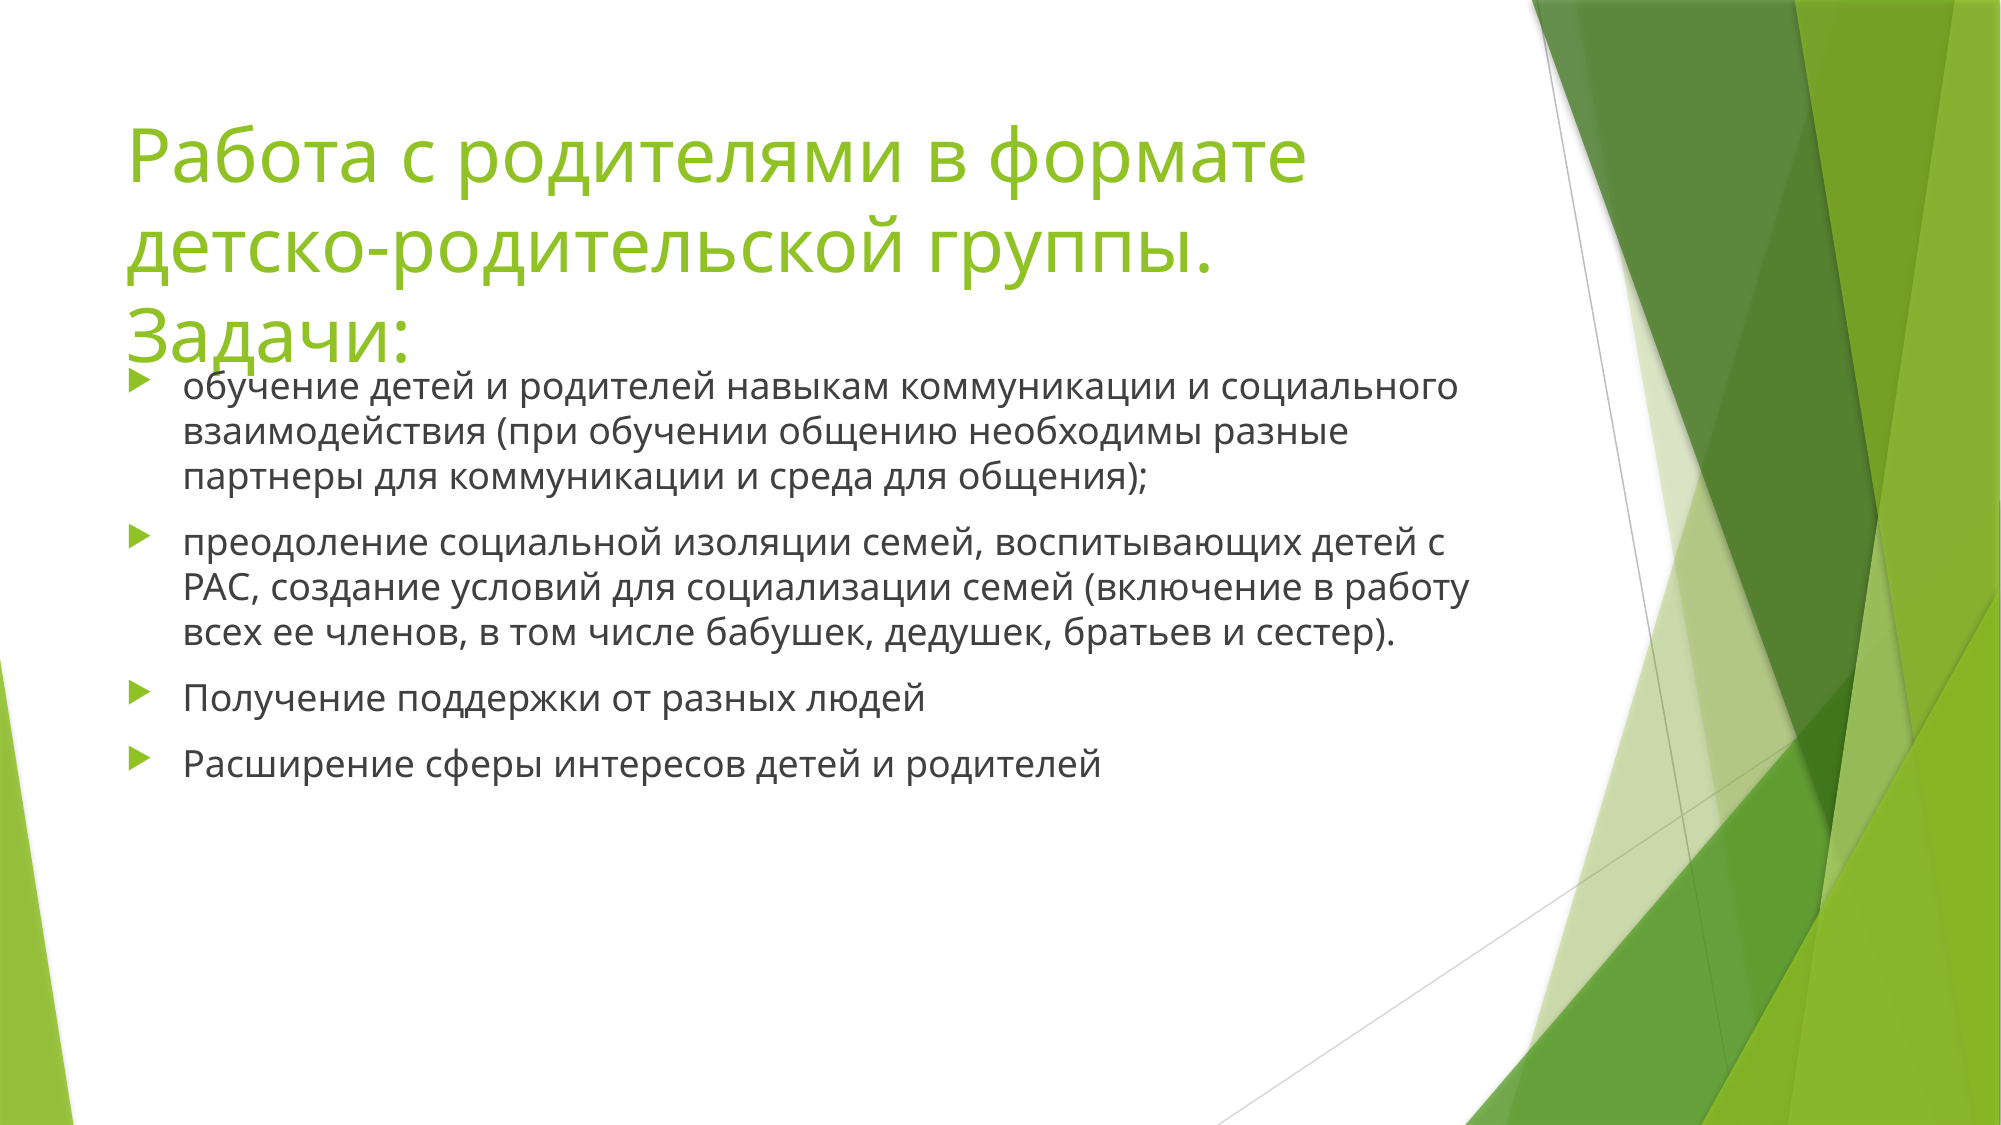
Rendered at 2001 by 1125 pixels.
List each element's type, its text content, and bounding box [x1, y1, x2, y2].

title Работа с родителями в формате детско-родительской группы. Задачи: [111, 99, 1522, 317]
list обучение детей и родителей навыкам коммуникации и социального взаимодействия (при обучении общению необходимы разные партнеры для коммуникации и среда для общения); преодоление социальной изоляции семей, воспитывающих детей с РАС, создание условий для социализации семей (включение в работу всех ее членов, в том числе бабушек, дедушек, братьев и сестер). Получение поддержки от разных людей Расширение сферы интересов детей и родителей [111, 354, 1522, 992]
